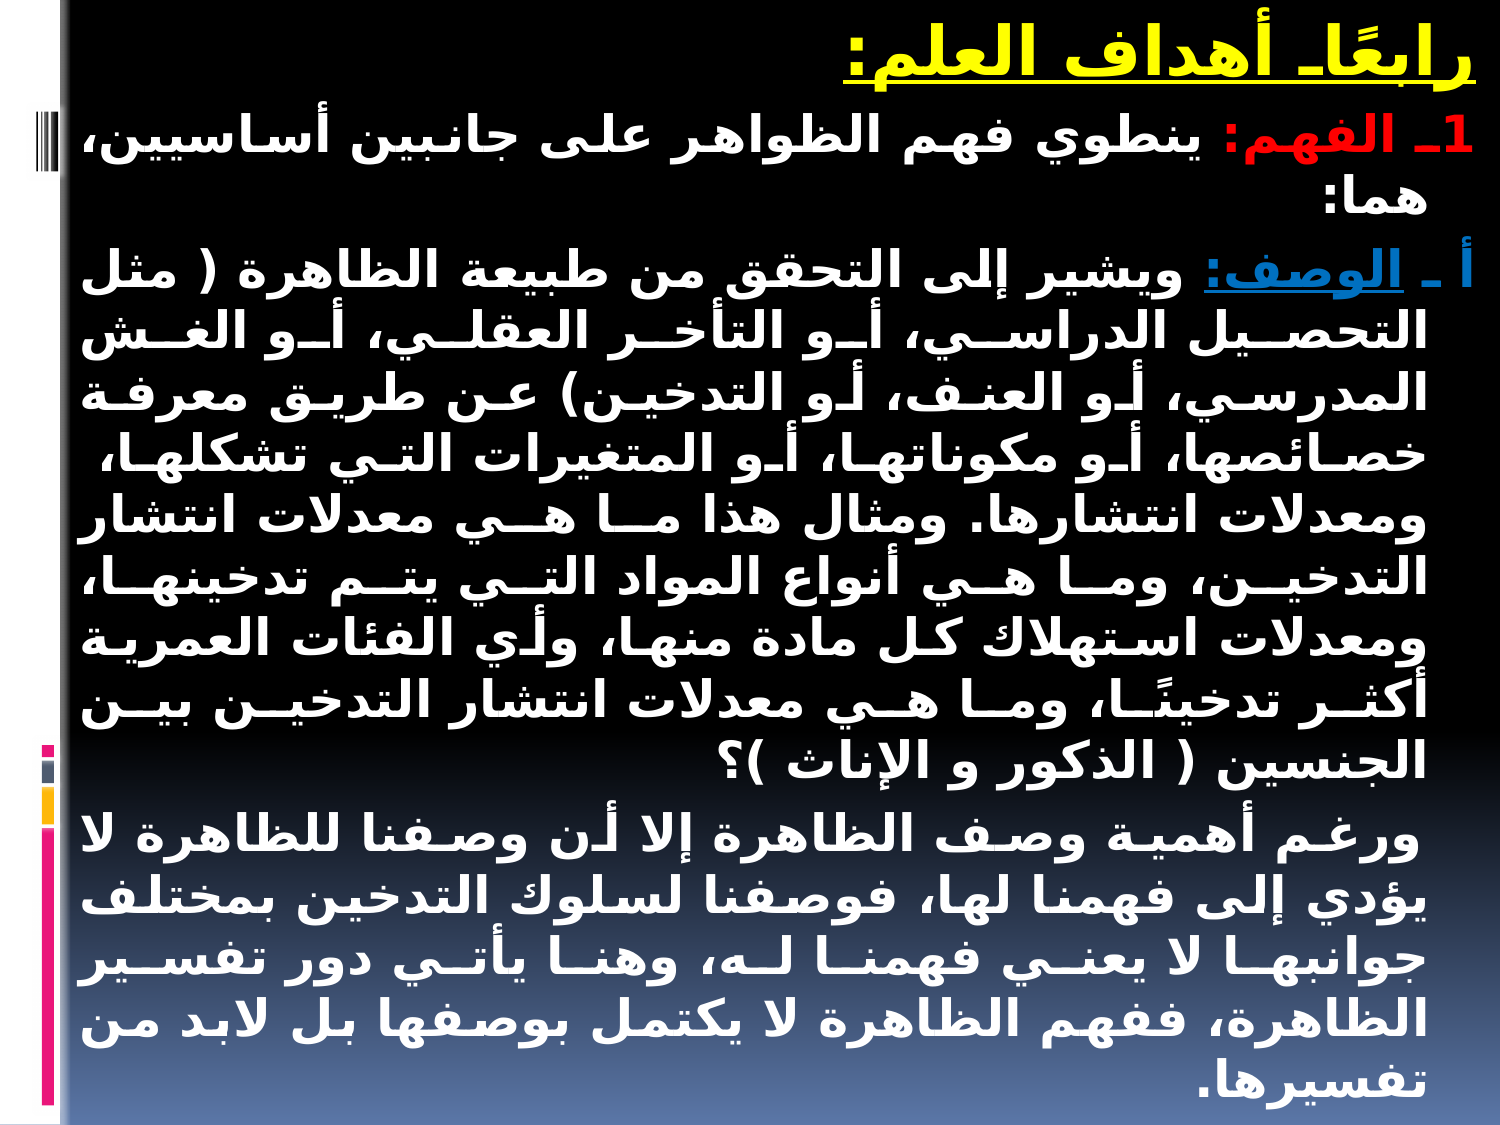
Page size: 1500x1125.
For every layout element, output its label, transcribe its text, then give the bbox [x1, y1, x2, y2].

list رابعًاـ أهداف العلم: 1ـ الفهم: ينطوي فهم الظواهر على جانبين أساسيين، هما: أ ـ الوصف: ويشير إلى التحقق من طبيعة الظاهرة ( مثل التحصيل الدراسي، أو التأخر العقلي، أو الغش المدرسي، أو العنف، أو التدخين) عن طريق معرفة خصائصها، أو مكوناتها، أو المتغيرات التي تشكلها، ومعدلات انتشارها. ومثال هذا ما هي معدلات انتشار التدخين، وما هي أنواع المواد التي يتم تدخينها، ومعدلات استهلاك كل مادة منها، وأي الفئات العمرية أكثر تدخينًا، وما هي معدلات انتشار التدخين بين الجنسين ( الذكور و الإناث )؟ ورغم أهمية وصف الظاهرة إلا أن وصفنا للظاهرة لا يؤدي إلى فهمنا لها، فوصفنا لسلوك التدخين بمختلف جوانبها لا يعني فهمنا له، وهنا يأتي دور تفسير الظاهرة، ففهم الظاهرة لا يكتمل بوصفها بل لابد من تفسيرها. [64, 0, 1500, 1125]
